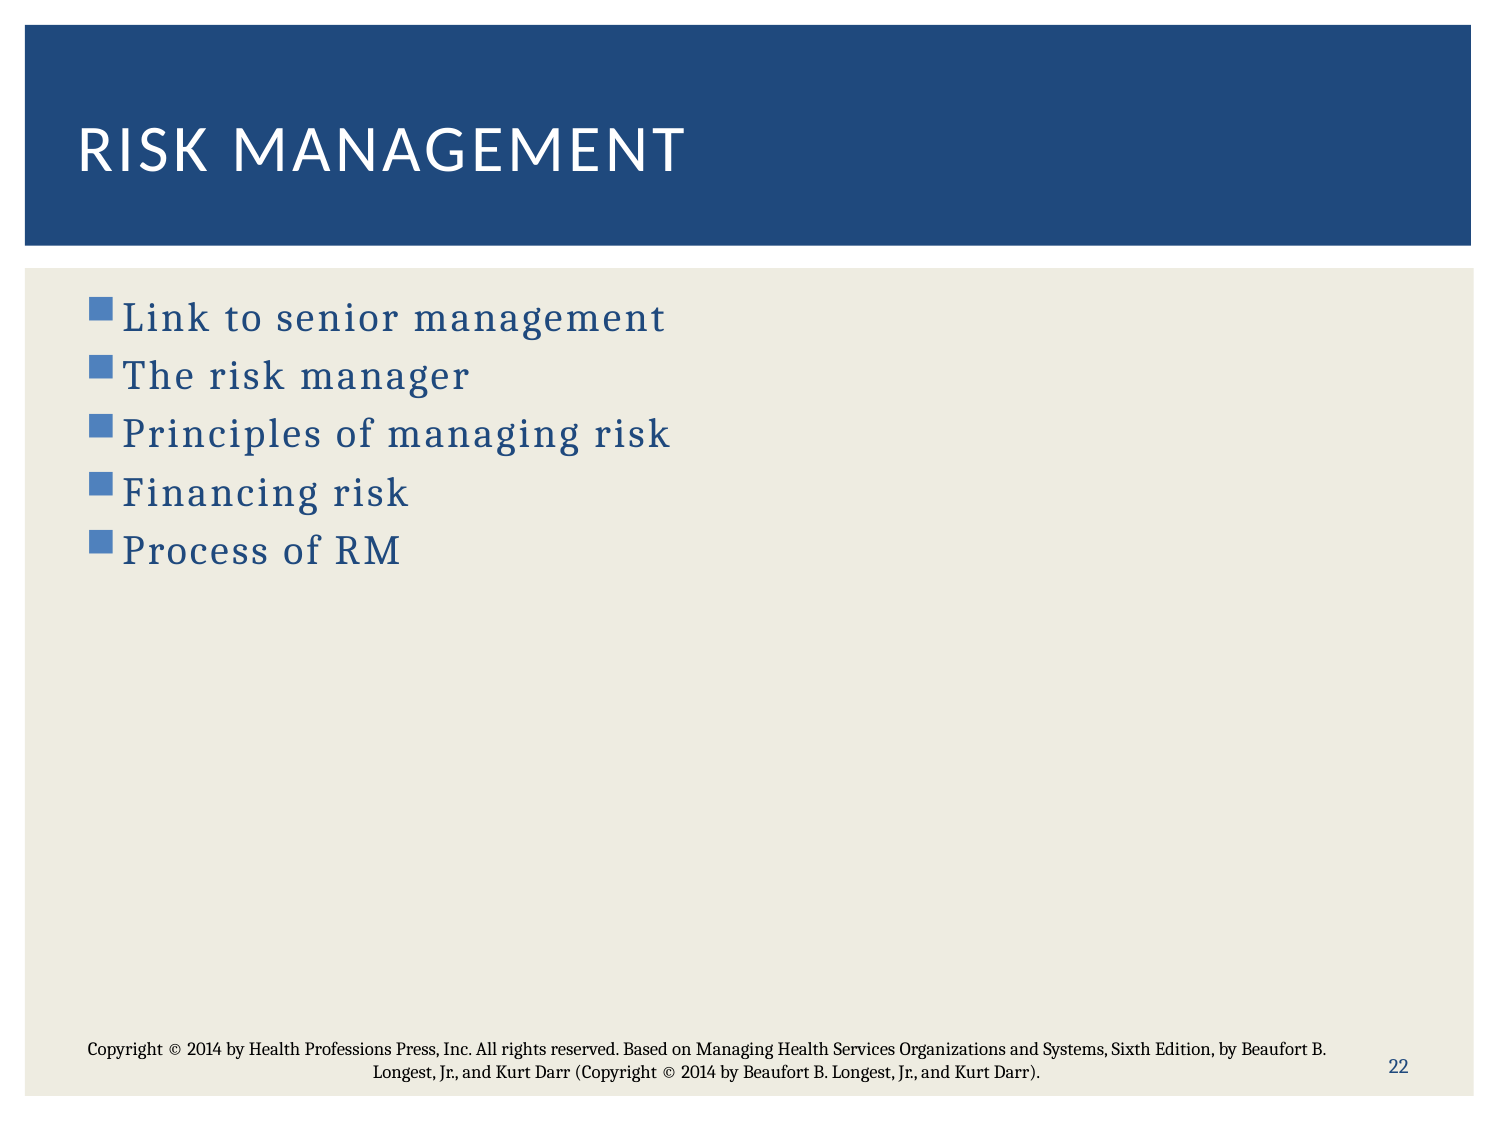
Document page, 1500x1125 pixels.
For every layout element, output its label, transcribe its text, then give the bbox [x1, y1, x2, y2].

list Link to senior management The risk manager Principles of managing risk Financing risk Process of RM [62, 281, 1442, 1005]
title Risk management [62, 58, 1438, 232]
slide_number 22 [1349, 1041, 1448, 1089]
